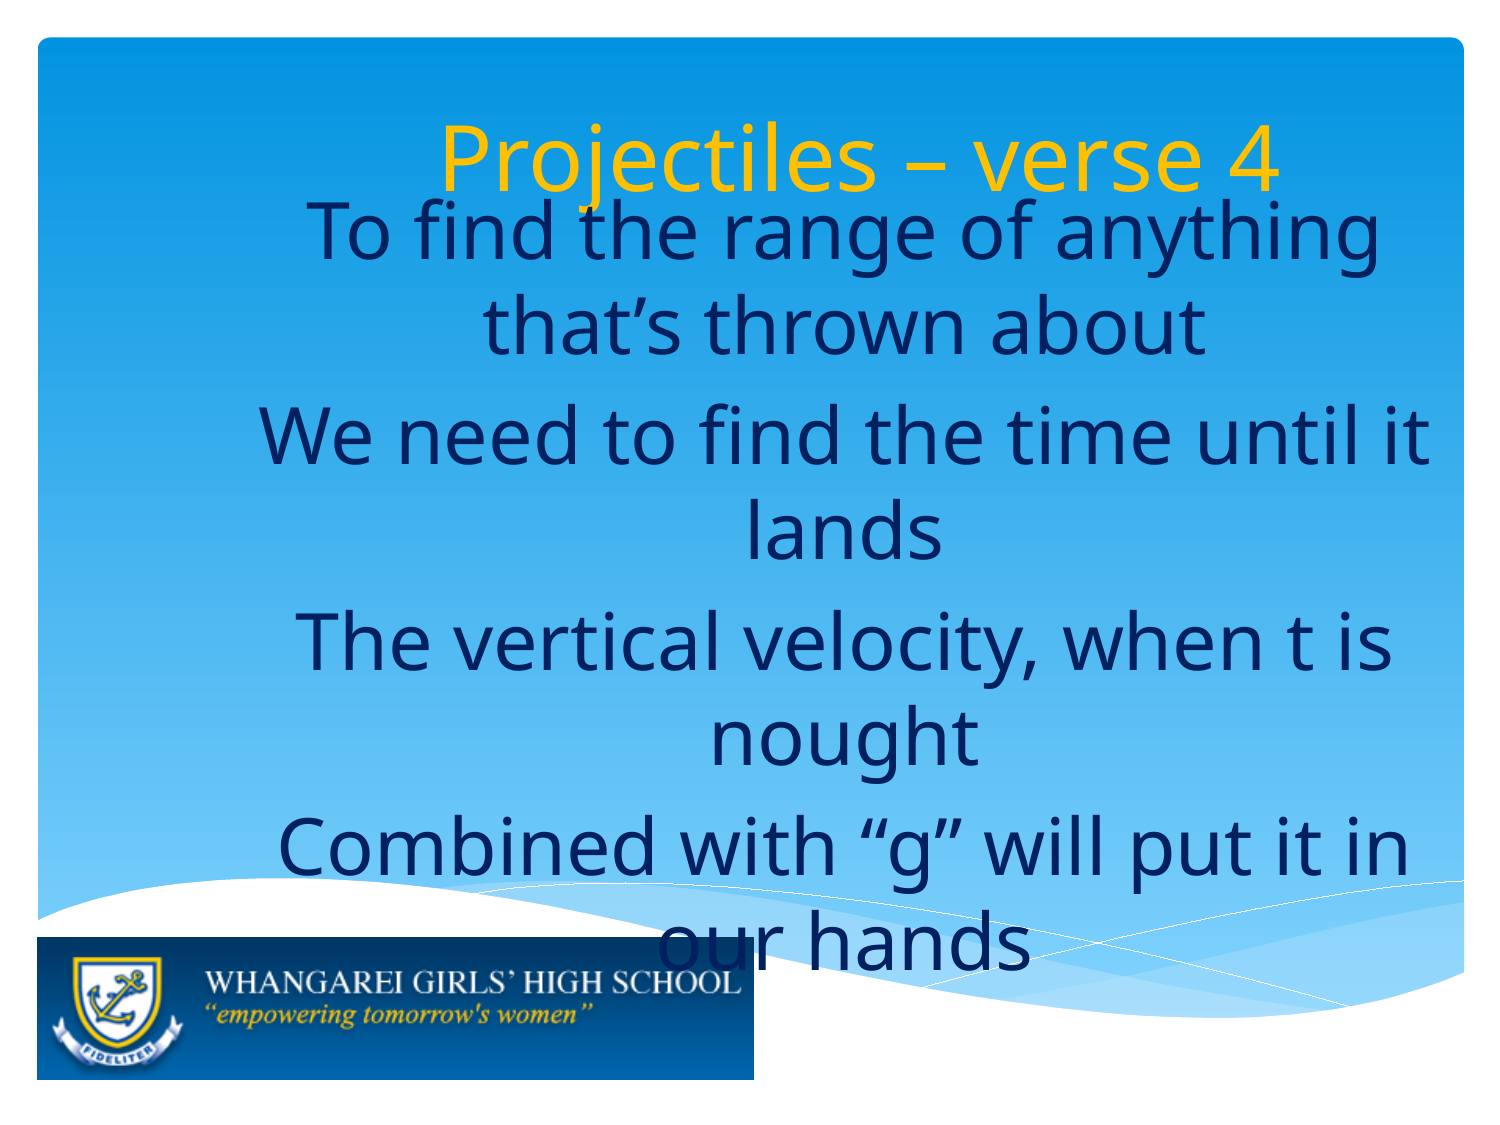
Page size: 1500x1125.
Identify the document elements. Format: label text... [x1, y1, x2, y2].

text_box To find the range of anything that’s thrown about We need to find the time until it lands The vertical velocity, when t is nought Combined with “g” will put it in our hands [218, 172, 1471, 1000]
picture [37, 937, 754, 1080]
text_box Projectiles – verse 4 [253, 0, 1466, 172]
